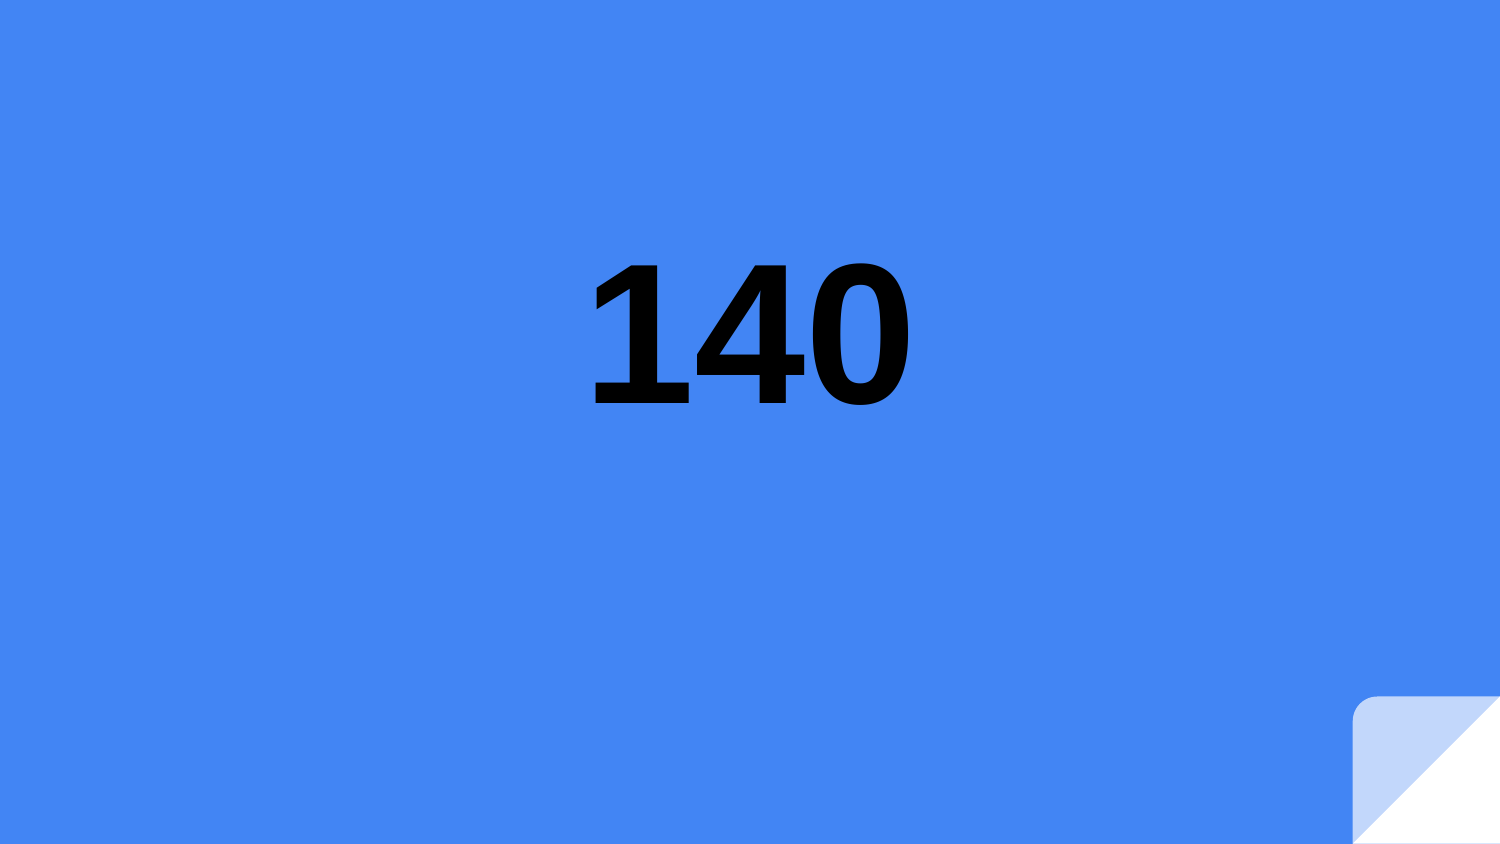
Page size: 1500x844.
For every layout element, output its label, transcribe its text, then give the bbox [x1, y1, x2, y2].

title 140 [51, 207, 1449, 459]
